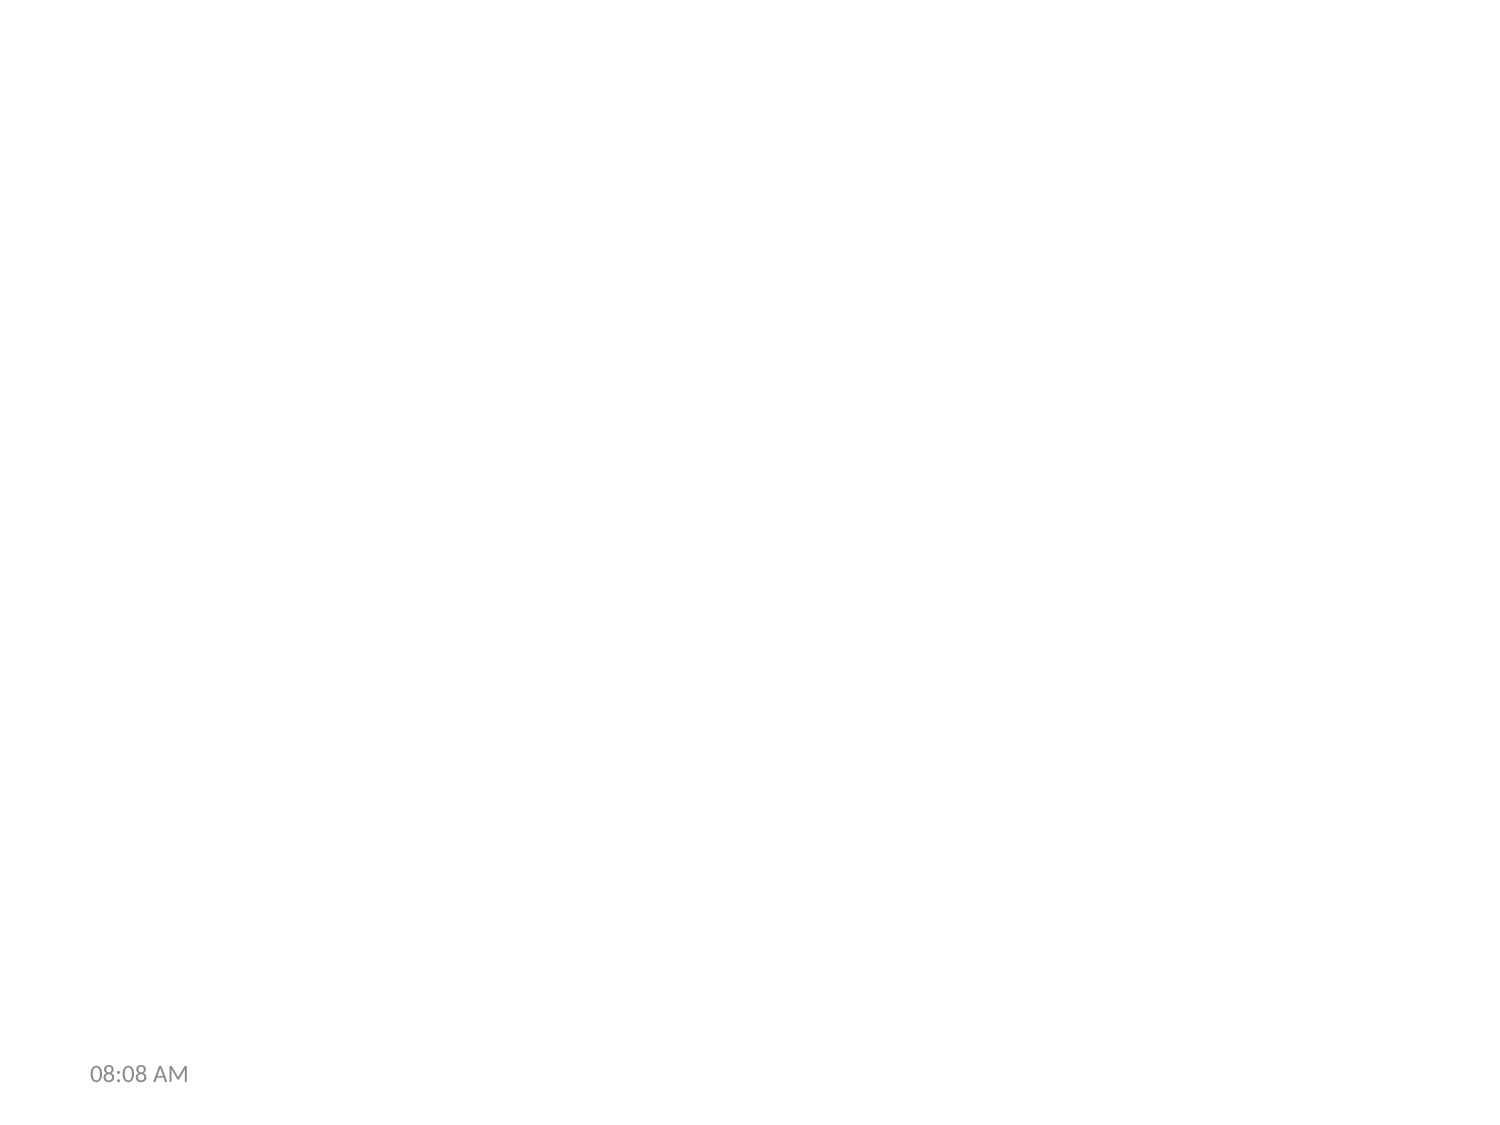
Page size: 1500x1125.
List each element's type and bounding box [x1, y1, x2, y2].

slide_number [75, 1042, 425, 1103]
